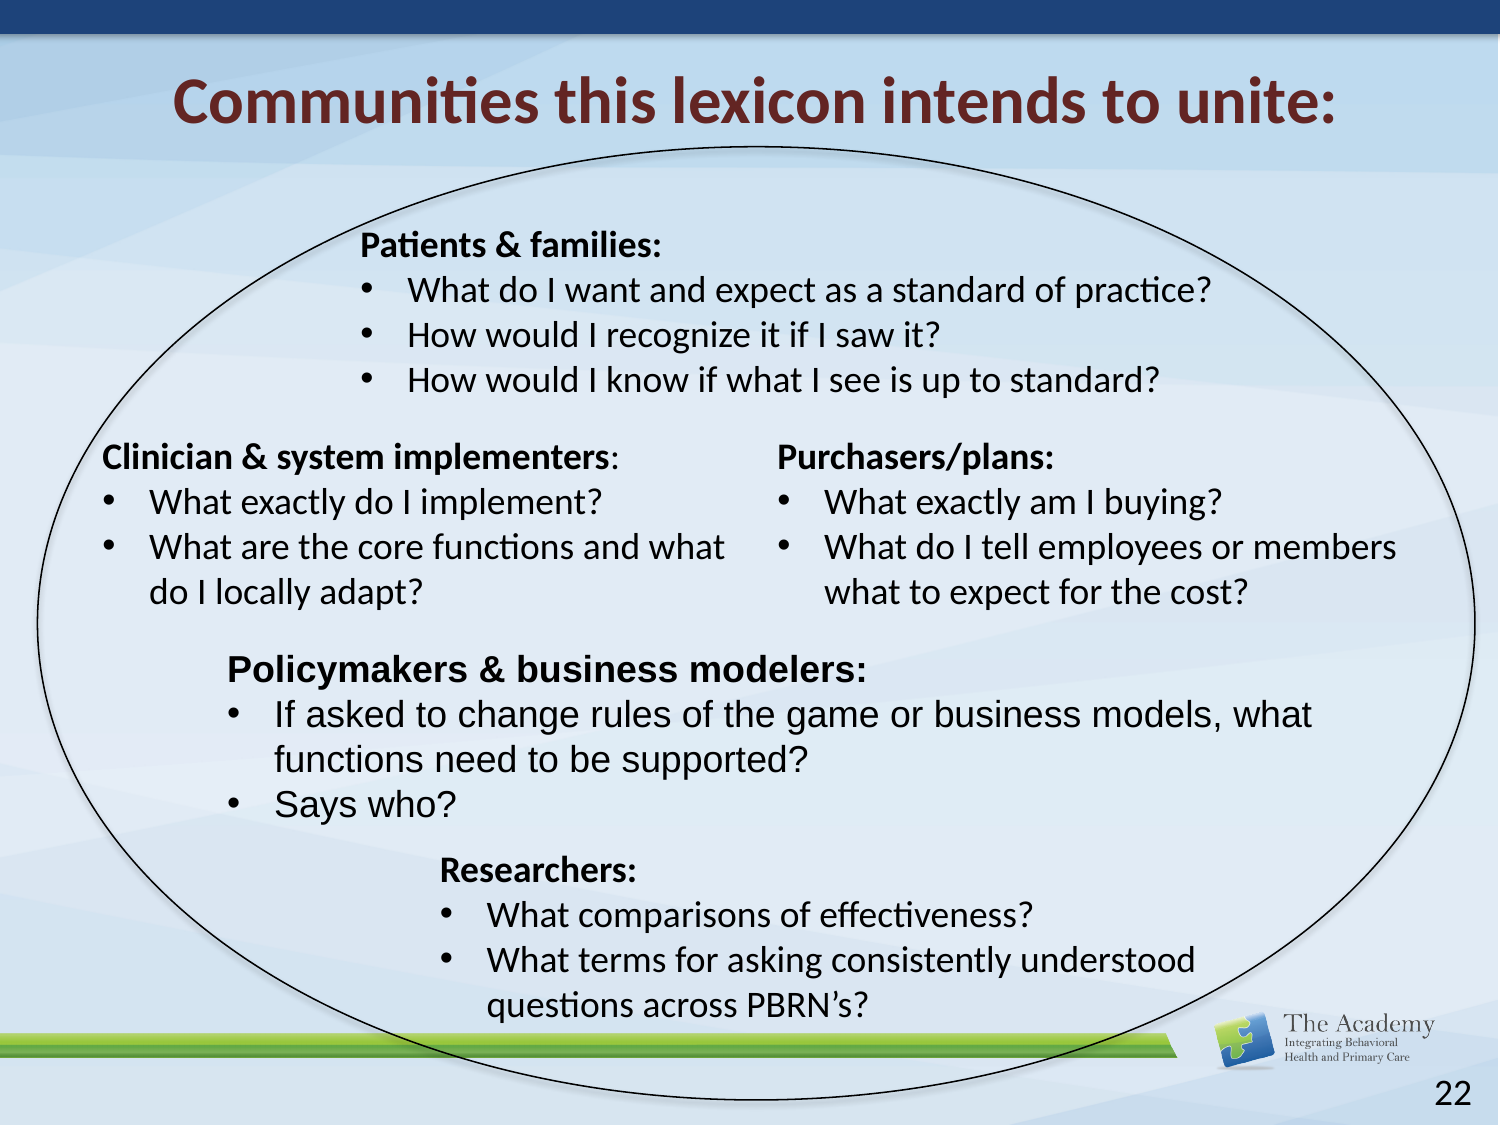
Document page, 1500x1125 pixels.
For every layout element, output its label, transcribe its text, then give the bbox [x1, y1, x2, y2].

text_box [1225, 878, 1365, 986]
text_box [391, 179, 1122, 212]
text_box Policymakers & business modelers: If asked to change rules of the game or business models, what functions need to be supported? Says who? [212, 637, 1400, 878]
text_box [102, 231, 1476, 837]
text_box Researchers: What comparisons of effectiveness? What terms for asking consistently understood questions across PBRN’s? [425, 837, 1225, 1078]
text_box [36, 447, 425, 1048]
text_box [536, 1078, 976, 1101]
text_box Purchasers/plans: What exactly am I buying? What do I tell employees or members what to expect for the cost? [762, 424, 1463, 620]
text_box Clinician & system implementers: What exactly do I implement? What are the core functions and what do I locally adapt? [87, 424, 750, 665]
text_box Communities this lexicon intends to unite: [37, 49, 1475, 179]
text_box 22 [1136, 1060, 1487, 1121]
text_box Patients & families: What do I want and expect as a standard of practice? How would I recognize it if I saw it? How would I know if what I see is up to standard? [345, 212, 1334, 408]
picture [0, 34, 1498, 1125]
